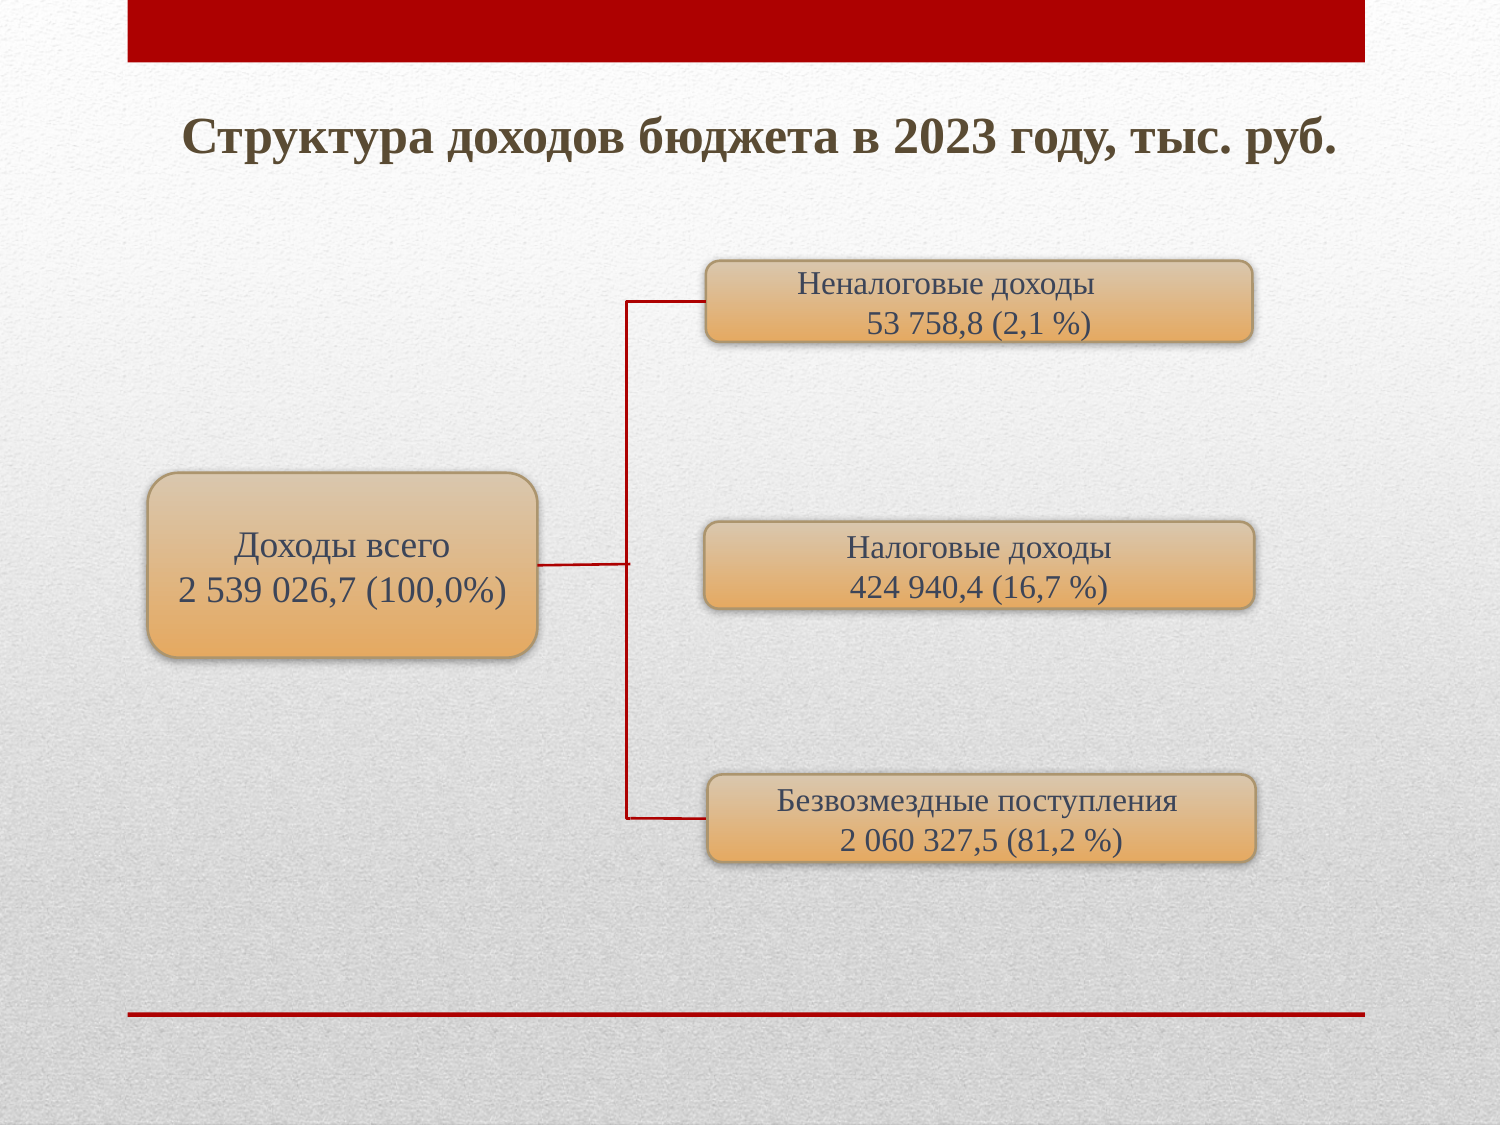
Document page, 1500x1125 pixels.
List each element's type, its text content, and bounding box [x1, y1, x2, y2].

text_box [536, 563, 624, 567]
text_box Налоговые доходы 424 940,4 (16,7 %) [714, 520, 1256, 611]
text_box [629, 300, 707, 817]
text_box Структура доходов бюджета в 2023 году, тыс. руб. [87, 93, 1432, 171]
text_box Безвозмездные поступления 2 060 327,5 (81,2 %) [706, 773, 1257, 864]
text_box Доходы всего 2 539 026,7 (100,0%) [146, 471, 539, 659]
text_box Неналоговые доходы 53 758,8 (2,1 %) [704, 259, 1254, 344]
